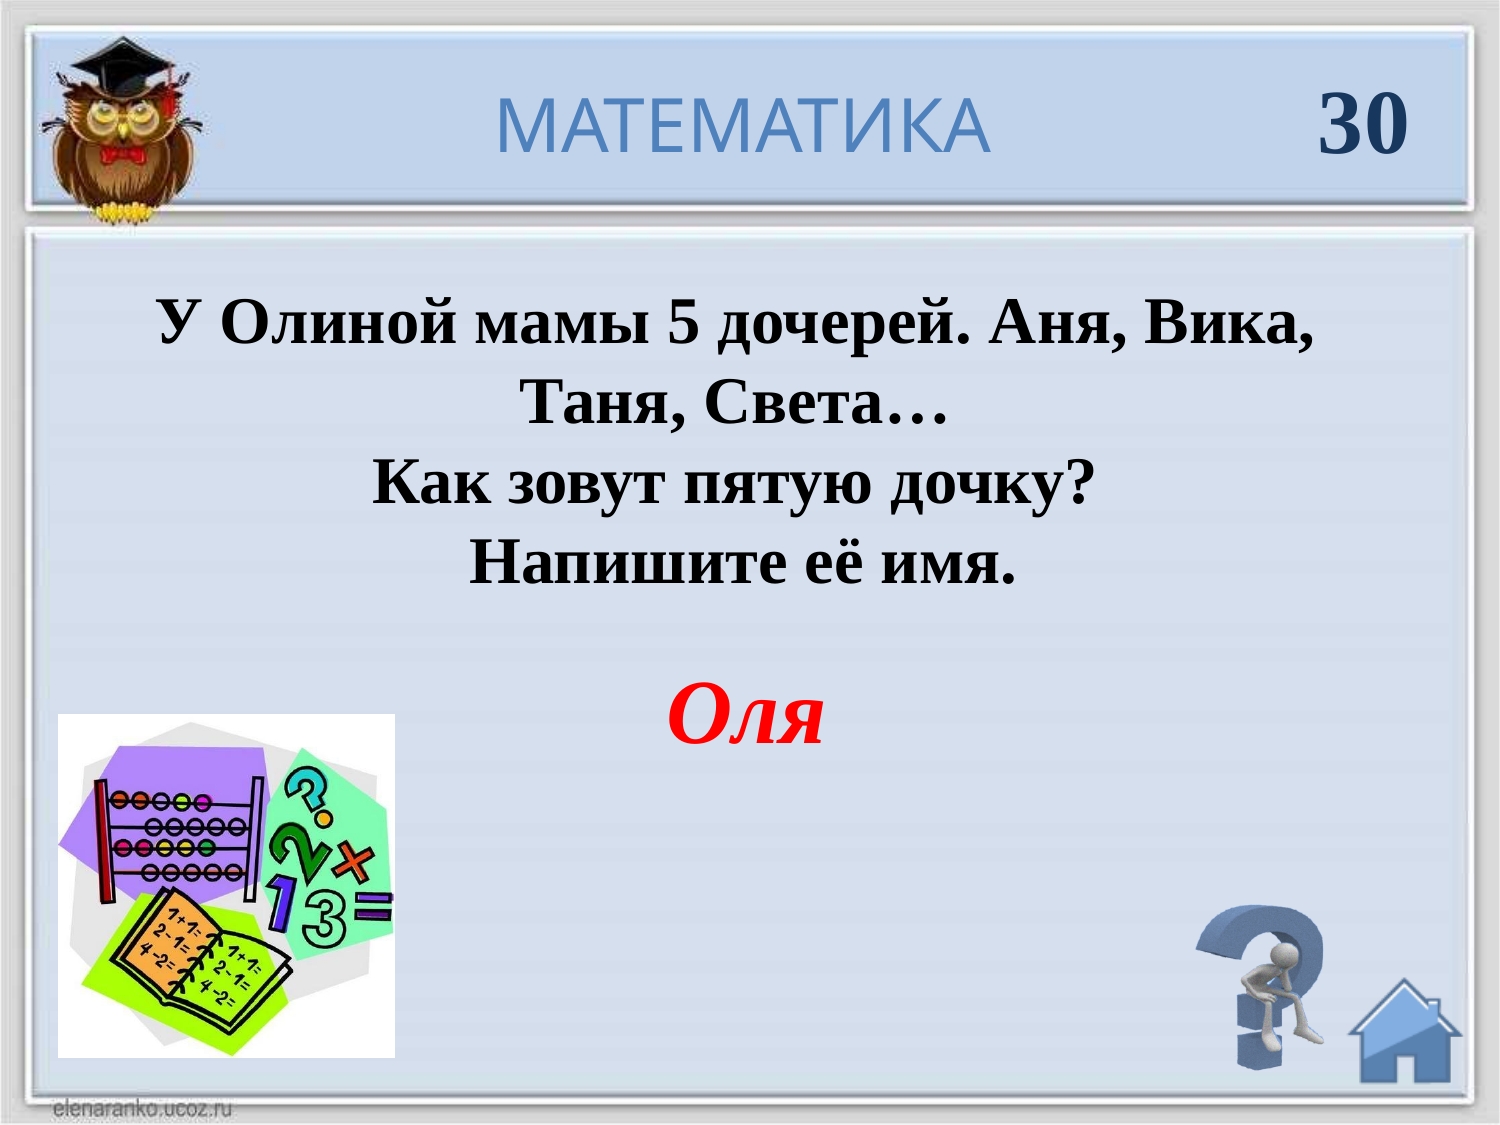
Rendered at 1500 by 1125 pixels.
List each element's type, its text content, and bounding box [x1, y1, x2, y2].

text_box Оля [46, 644, 1447, 770]
text_box 30 [1281, 54, 1447, 180]
text_box МАТЕМАТИКА [210, 70, 1274, 175]
picture [0, 0, 1500, 1125]
text_box У Олиной мамы 5 дочерей. Аня, Вика, Таня, Света… Как зовут пятую дочку? Напишите её имя. [46, 269, 1441, 605]
